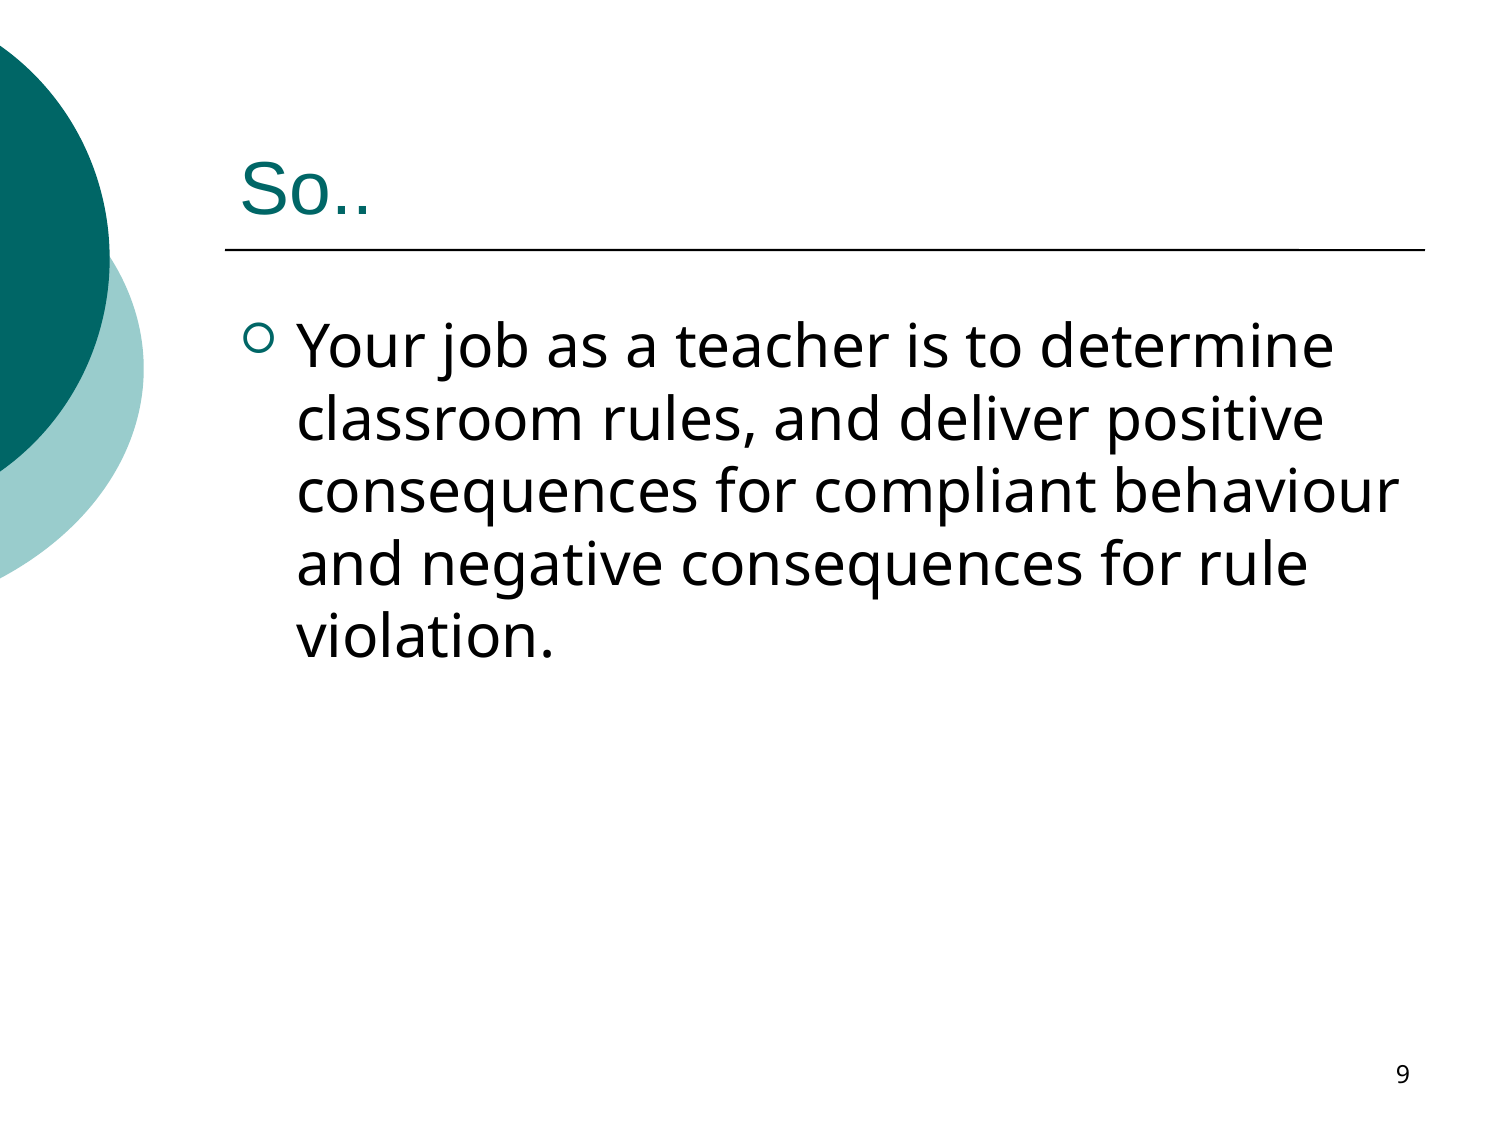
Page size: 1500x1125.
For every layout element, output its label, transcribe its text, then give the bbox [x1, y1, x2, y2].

title So.. [224, 49, 1425, 238]
slide_number 9 [1074, 1024, 1426, 1101]
list Your job as a teacher is to determine classroom rules, and deliver positive consequences for compliant behaviour and negative consequences for rule violation. [224, 299, 1425, 975]
